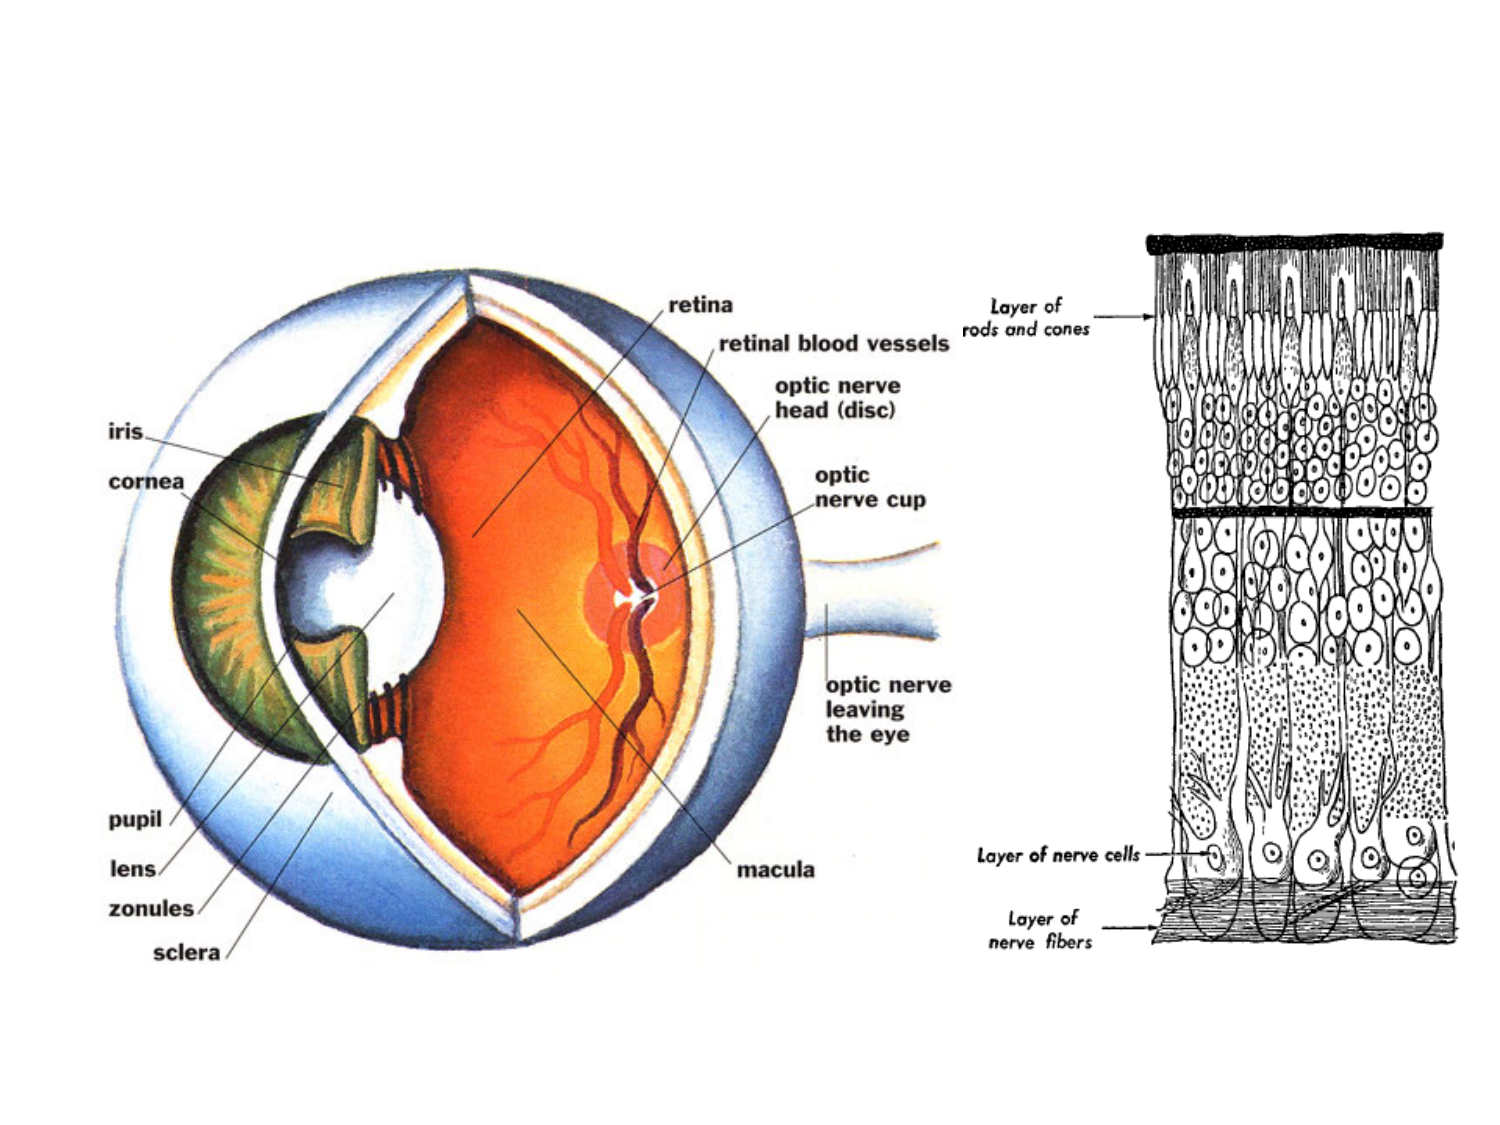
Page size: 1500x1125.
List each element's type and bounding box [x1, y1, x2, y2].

picture [99, 212, 1469, 976]
